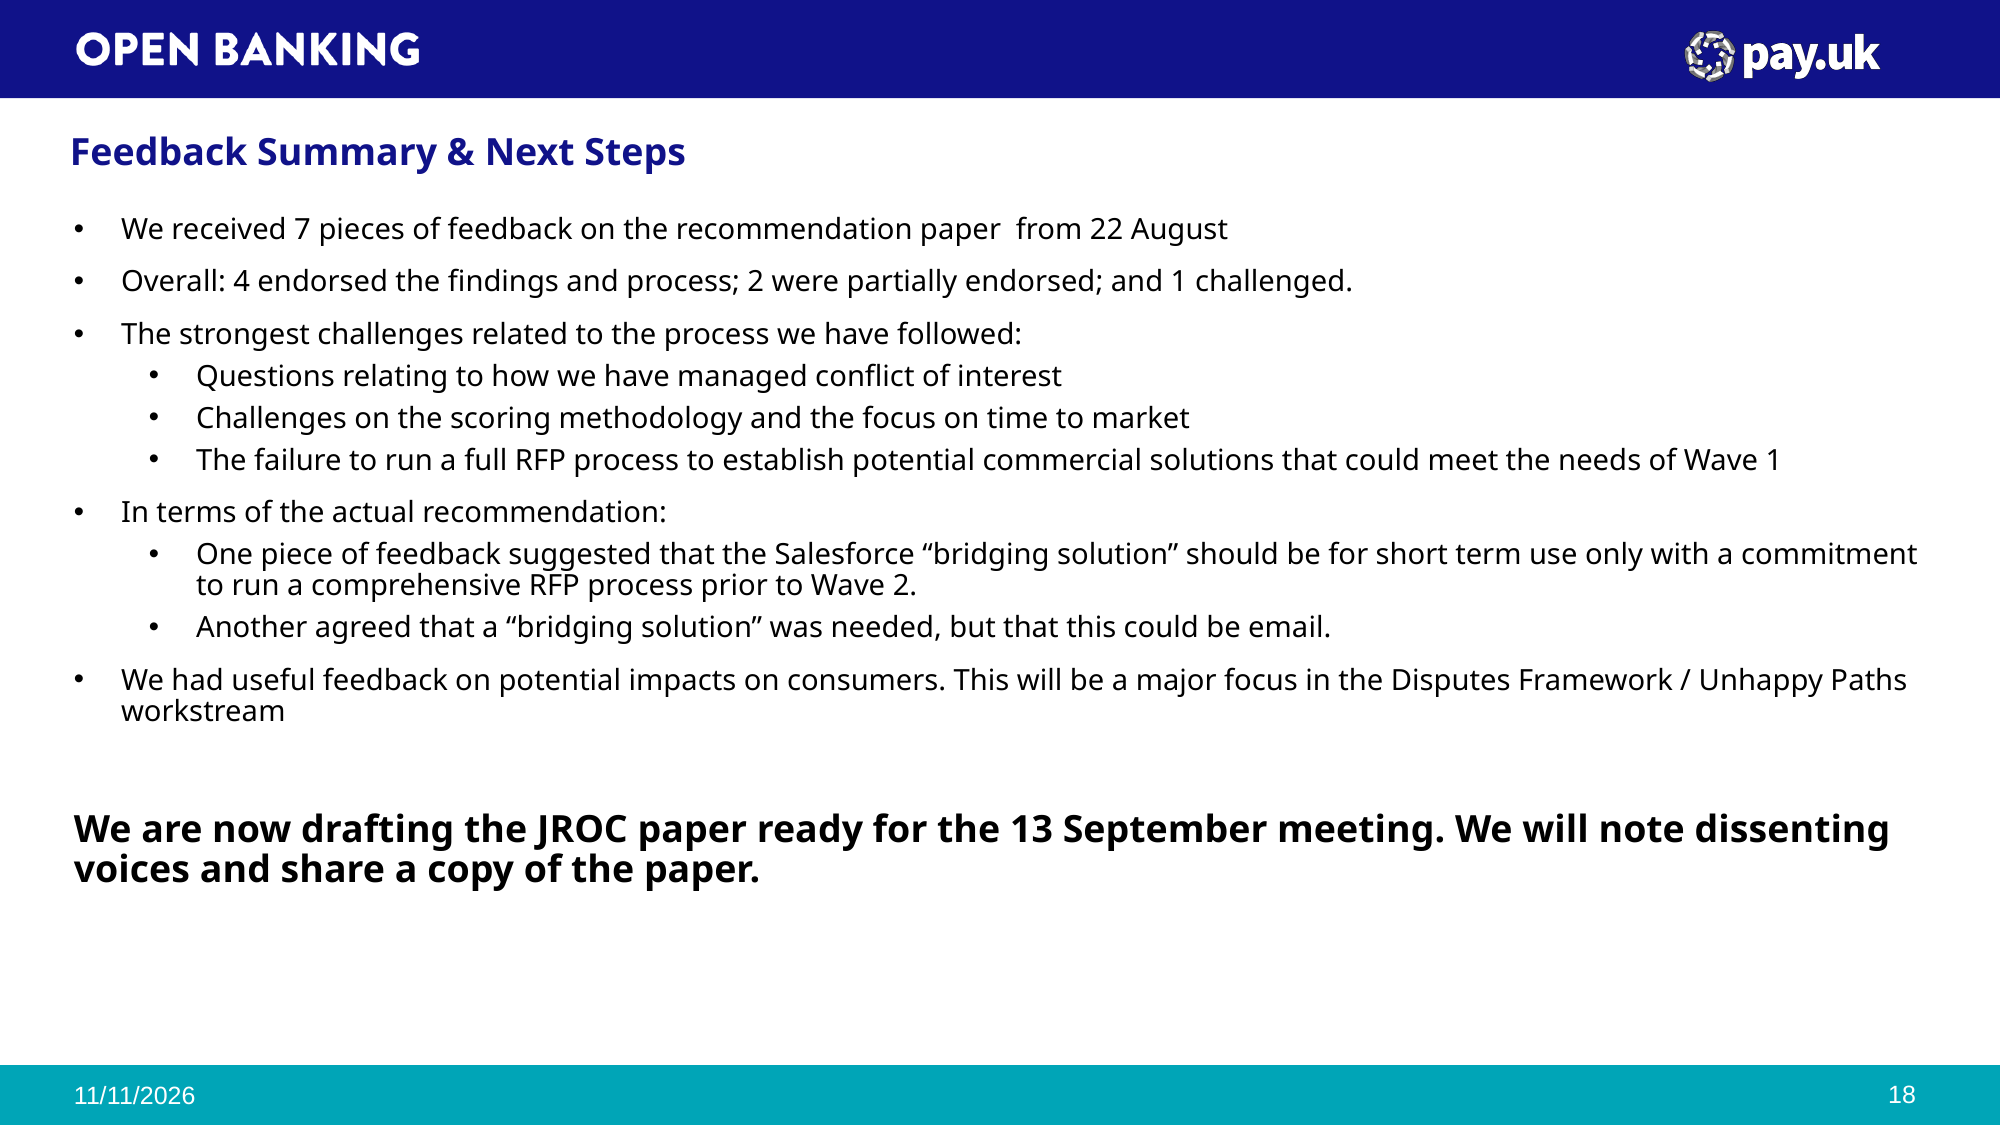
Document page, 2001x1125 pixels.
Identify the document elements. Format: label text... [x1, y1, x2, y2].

footer [662, 1064, 1338, 1124]
list We received 7 pieces of feedback on the recommendation paper from 22 August Overall: 4 endorsed the findings and process; 2 were partially endorsed; and 1 challenged. The strongest challenges related to the process we have followed: Questions relating to how we have managed conflict of interest Challenges on the scoring methodology and the focus on time to market The failure to run a full RFP process to establish potential commercial solutions that could meet the needs of Wave 1 In terms of the actual recommendation: One piece of feedback suggested that the Salesforce “bridging solution” should be for short term use only with a commitment to run a comprehensive RFP process prior to Wave 2. Another agreed that a “bridging solution” was needed, but that this could be email. We had useful feedback on potential impacts on consumers. This will be a major focus in the Disputes Framework / Unhappy Paths workstream We are now drafting the JROC paper ready for the 13 September meeting. We will note dissenting voices and share a copy of the paper. [59, 206, 1936, 1018]
picture [43, 0, 452, 99]
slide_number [59, 1065, 509, 1125]
title Feedback Summary & Next Steps [54, 125, 1629, 207]
picture [1677, 19, 1887, 87]
slide_number 18 [1412, 1064, 1932, 1124]
